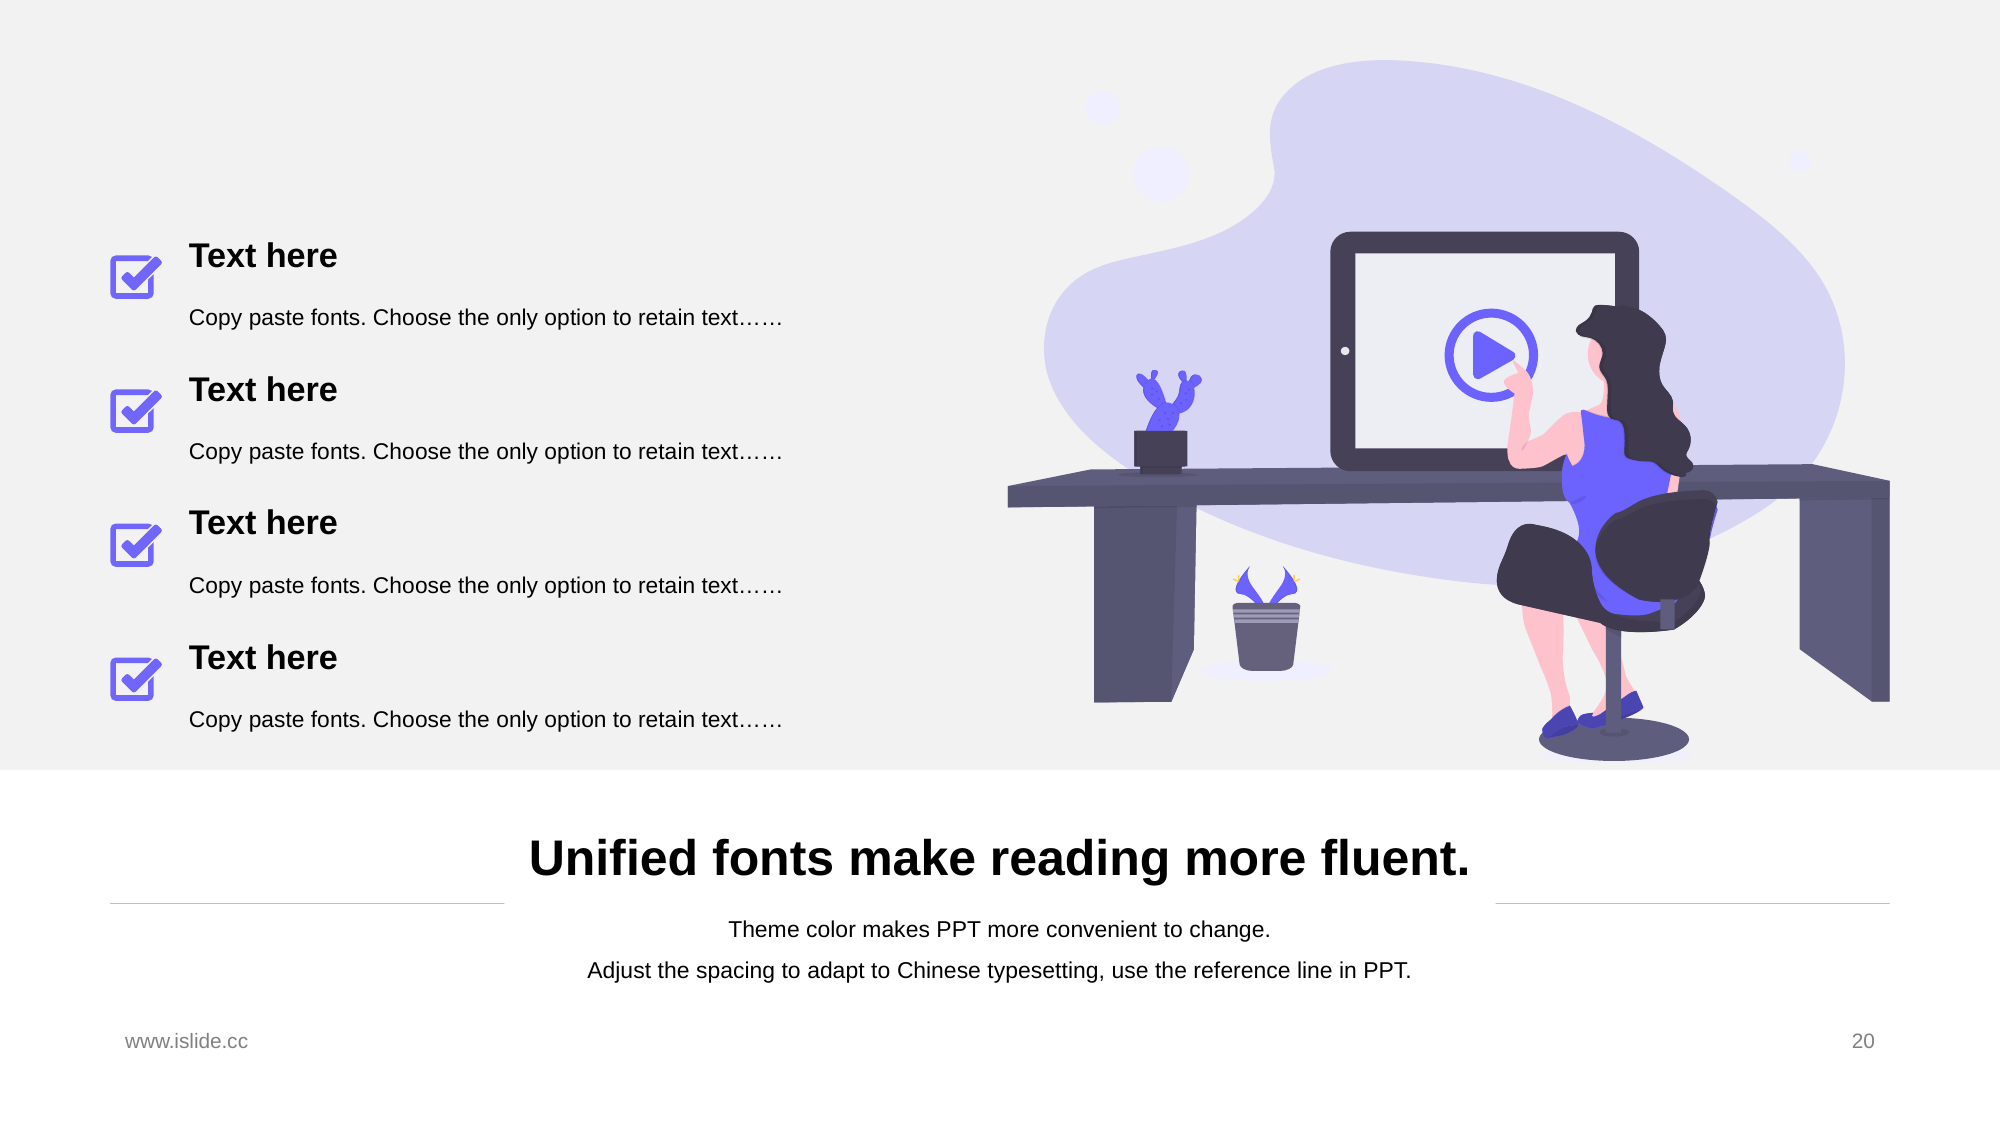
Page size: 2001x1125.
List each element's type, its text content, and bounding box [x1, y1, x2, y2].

slide_number 20 [1412, 1023, 1890, 1058]
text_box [0, 0, 2000, 996]
footer www.islide.cc [109, 1023, 790, 1058]
